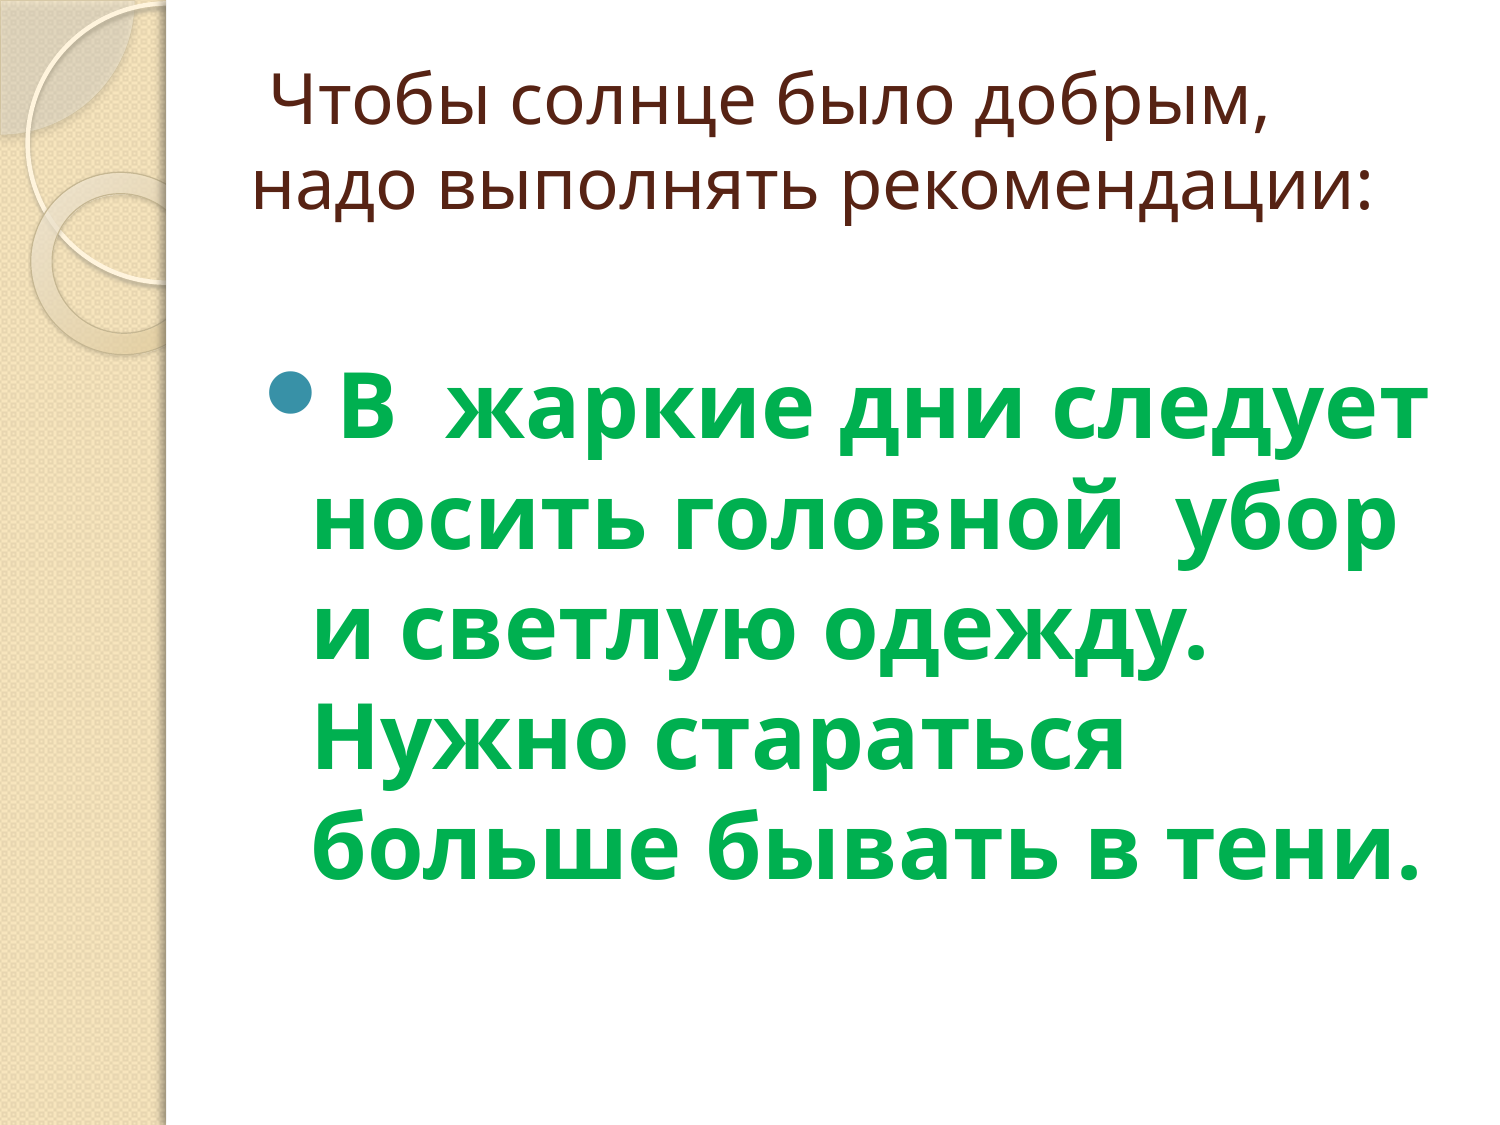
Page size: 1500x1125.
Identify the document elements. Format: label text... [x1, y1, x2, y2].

title Чтобы солнце было добрым, надо выполнять рекомендации: [235, 45, 1466, 233]
list В жаркие дни следует носить головной убор и светлую одежду. Нужно стараться больше бывать в тени. [235, 339, 1466, 1025]
